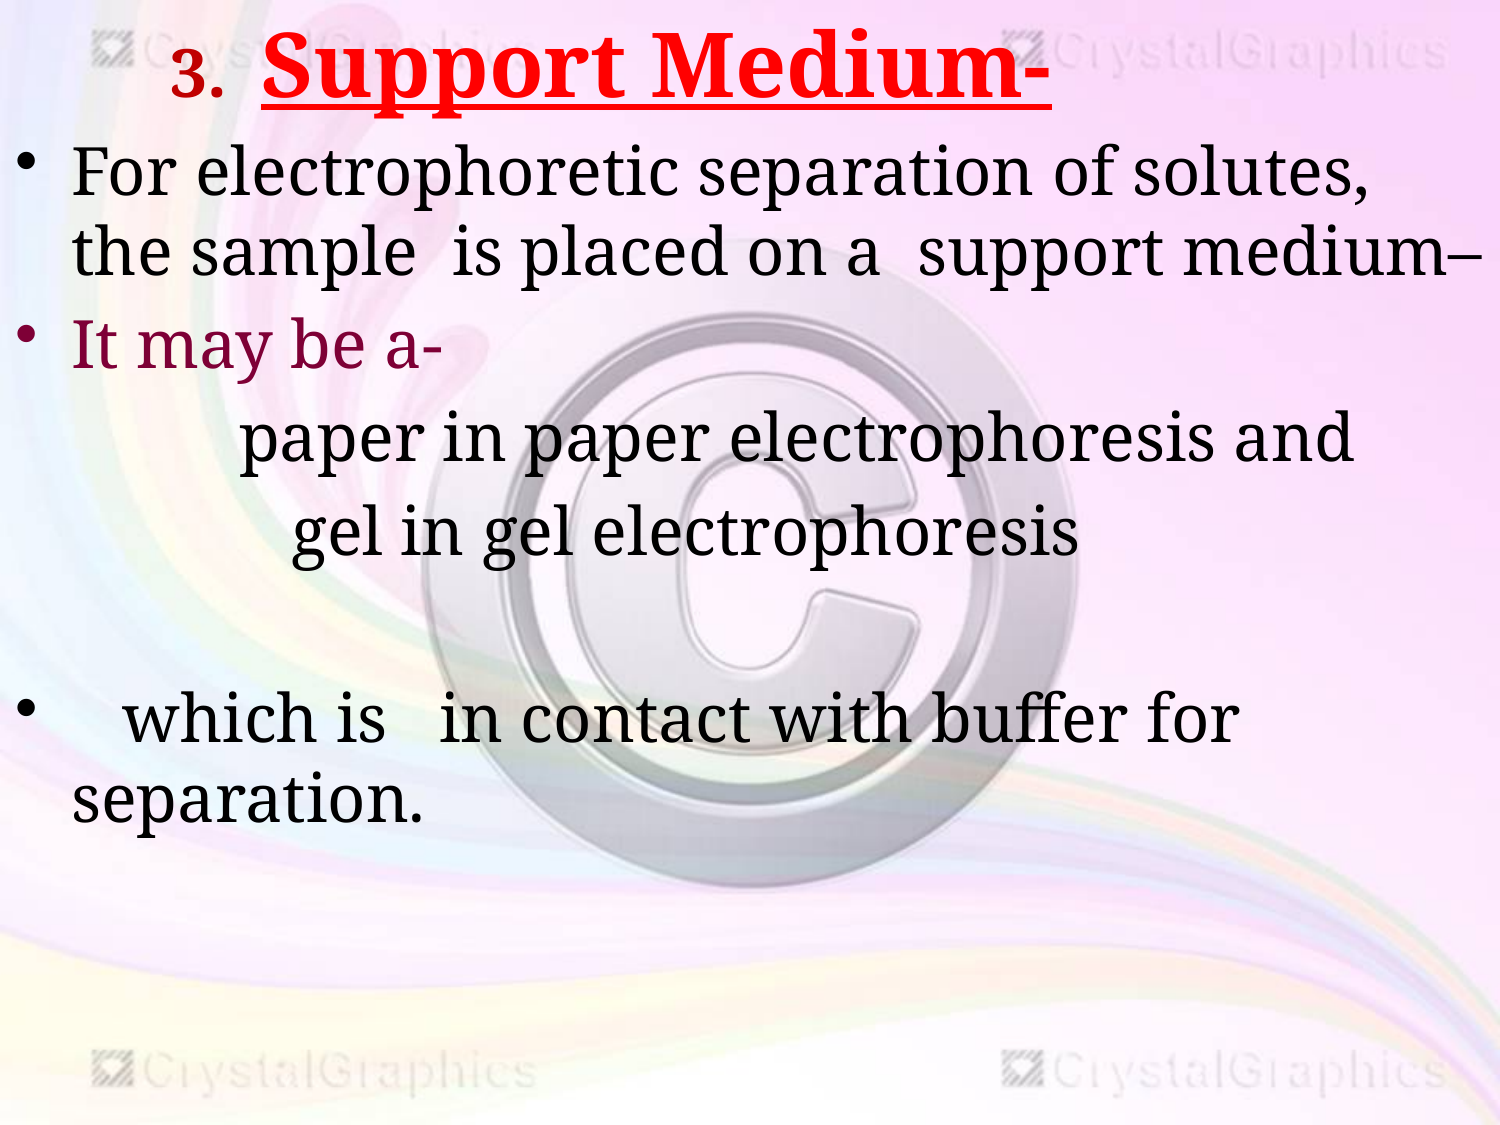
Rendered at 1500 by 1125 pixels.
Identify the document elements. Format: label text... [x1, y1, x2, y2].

list 3. Support Medium- For electrophoretic separation of solutes, the sample is placed on a support medium– It may be a- paper in paper electrophoresis and gel in gel electrophoresis which is in contact with buffer for separation. [0, 0, 1500, 1125]
